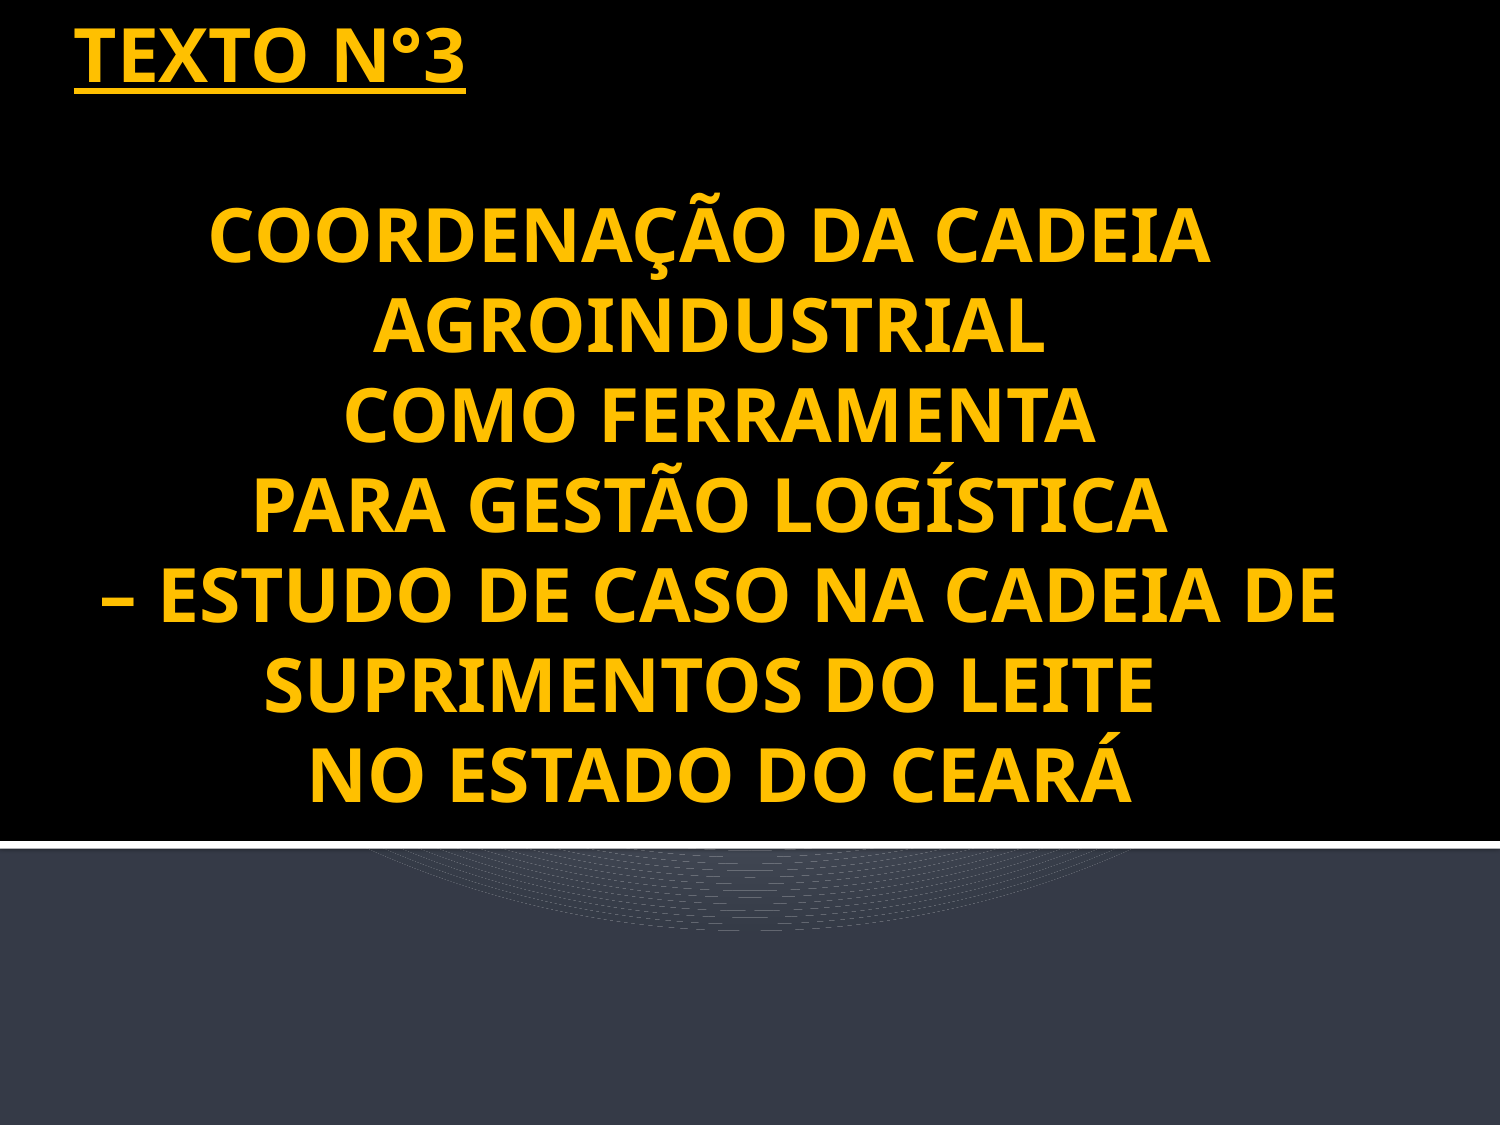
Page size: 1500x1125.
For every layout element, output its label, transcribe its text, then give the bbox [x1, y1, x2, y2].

text_box TEXTO N°3 COORDENAÇÃO DA CADEIA AGROINDUSTRIAL COMO FERRAMENTA PARA GESTÃO LOGÍSTICA – ESTUDO DE CASO NA CADEIA DE SUPRIMENTOS DO LEITE NO ESTADO DO CEARÁ [58, 0, 1381, 825]
